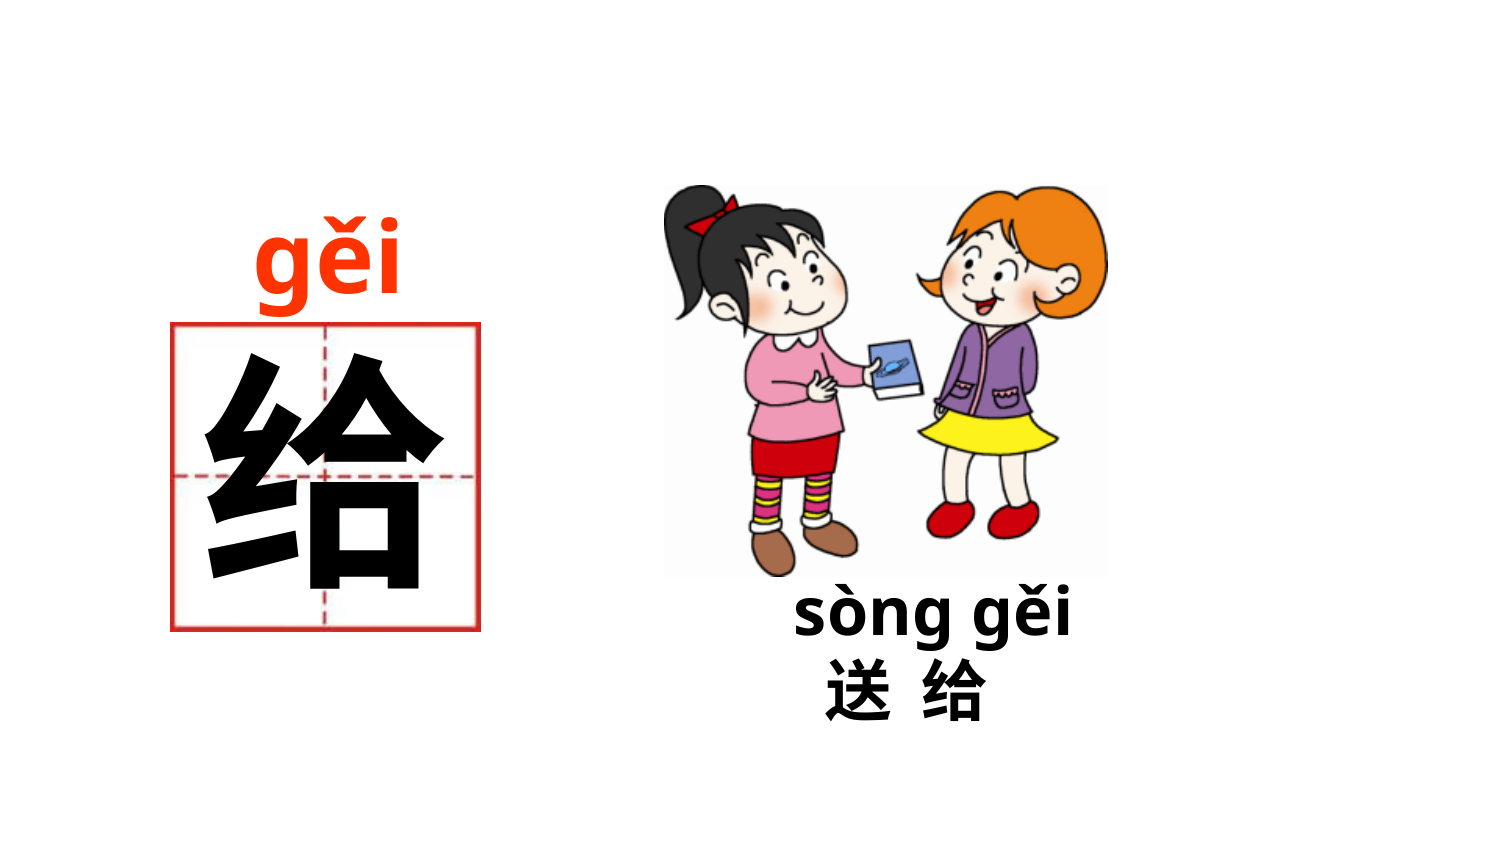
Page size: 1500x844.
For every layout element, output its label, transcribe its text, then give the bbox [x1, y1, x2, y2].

text_box sònɡ ɡěi 送 给 [779, 577, 1089, 737]
text_box ɡěi [237, 185, 421, 308]
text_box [170, 308, 481, 632]
picture [663, 185, 1108, 577]
